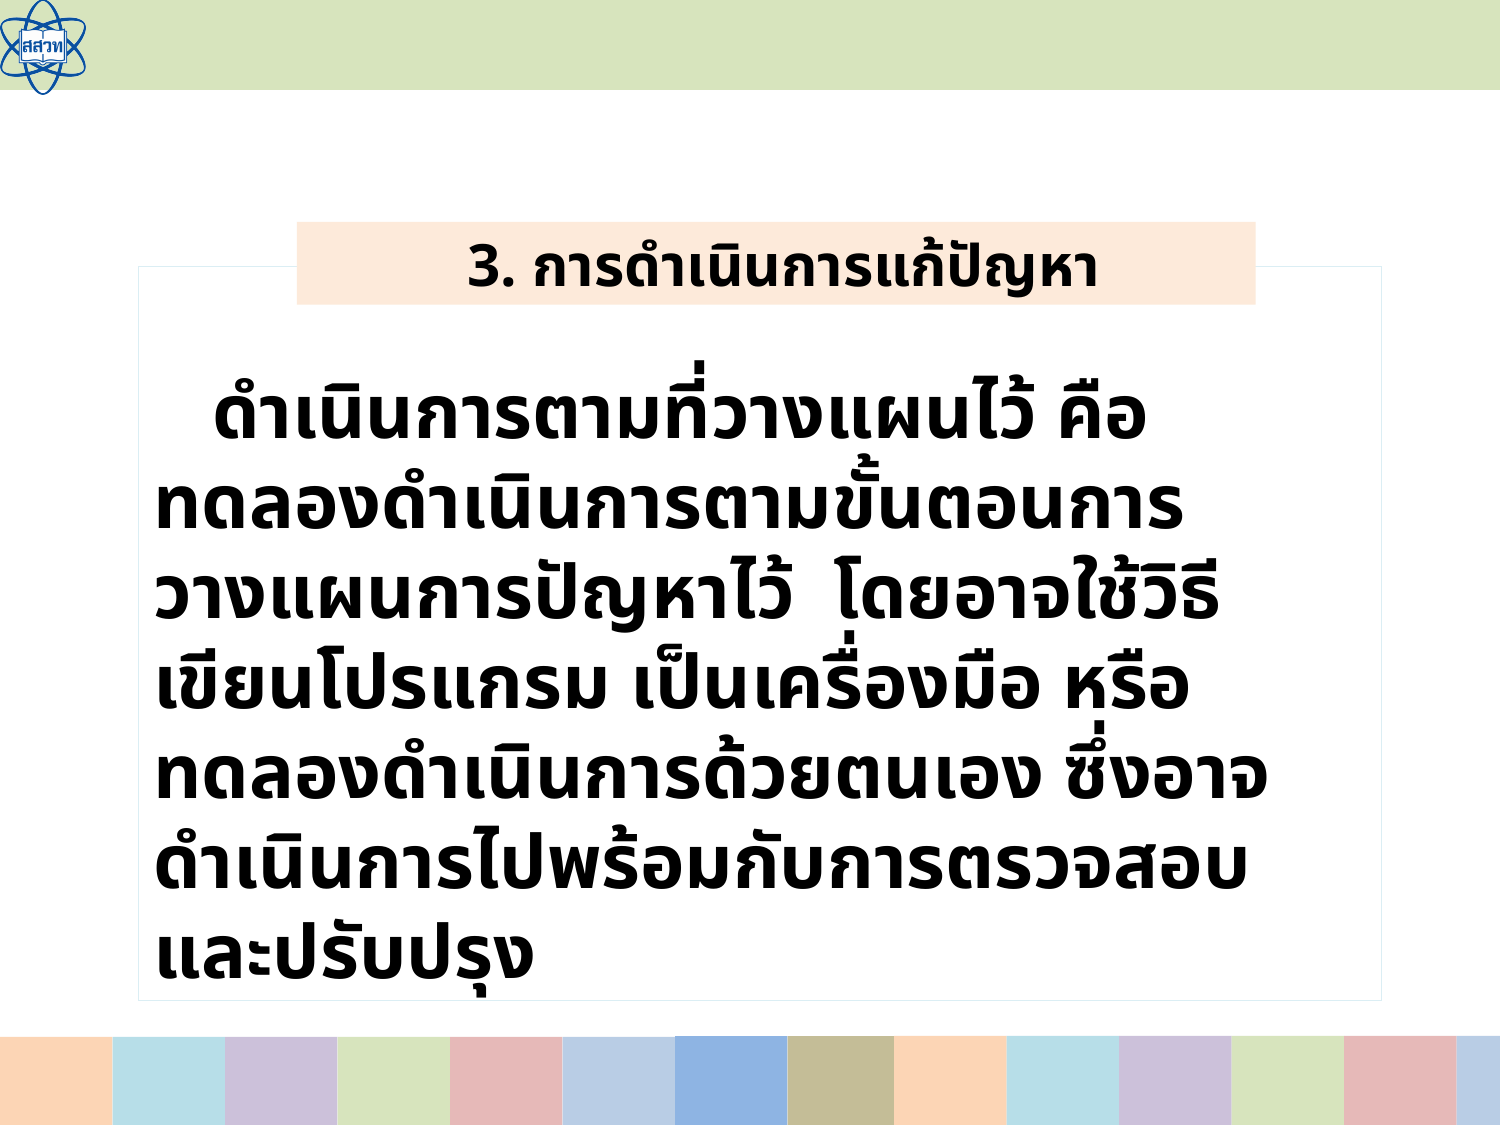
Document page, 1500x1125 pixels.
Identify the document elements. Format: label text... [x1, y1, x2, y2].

text_box ดำเนินการตามที่วางแผนไว้ คือ ทดลองดำเนินการตามขั้นตอนการวางแผนการปัญหาไว้ โดยอาจใช้วิธีเขียนโปรแกรม เป็นเครื่องมือ หรือทดลองดำเนินการด้วยตนเอง ซึ่งอาจดำเนินการไปพร้อมกับการตรวจสอบและปรับปรุง [138, 266, 1382, 1001]
picture [0, 0, 86, 95]
text_box 3. การดำเนินการแก้ปัญหา [295, 220, 1258, 307]
text_box [138, 22, 1414, 264]
